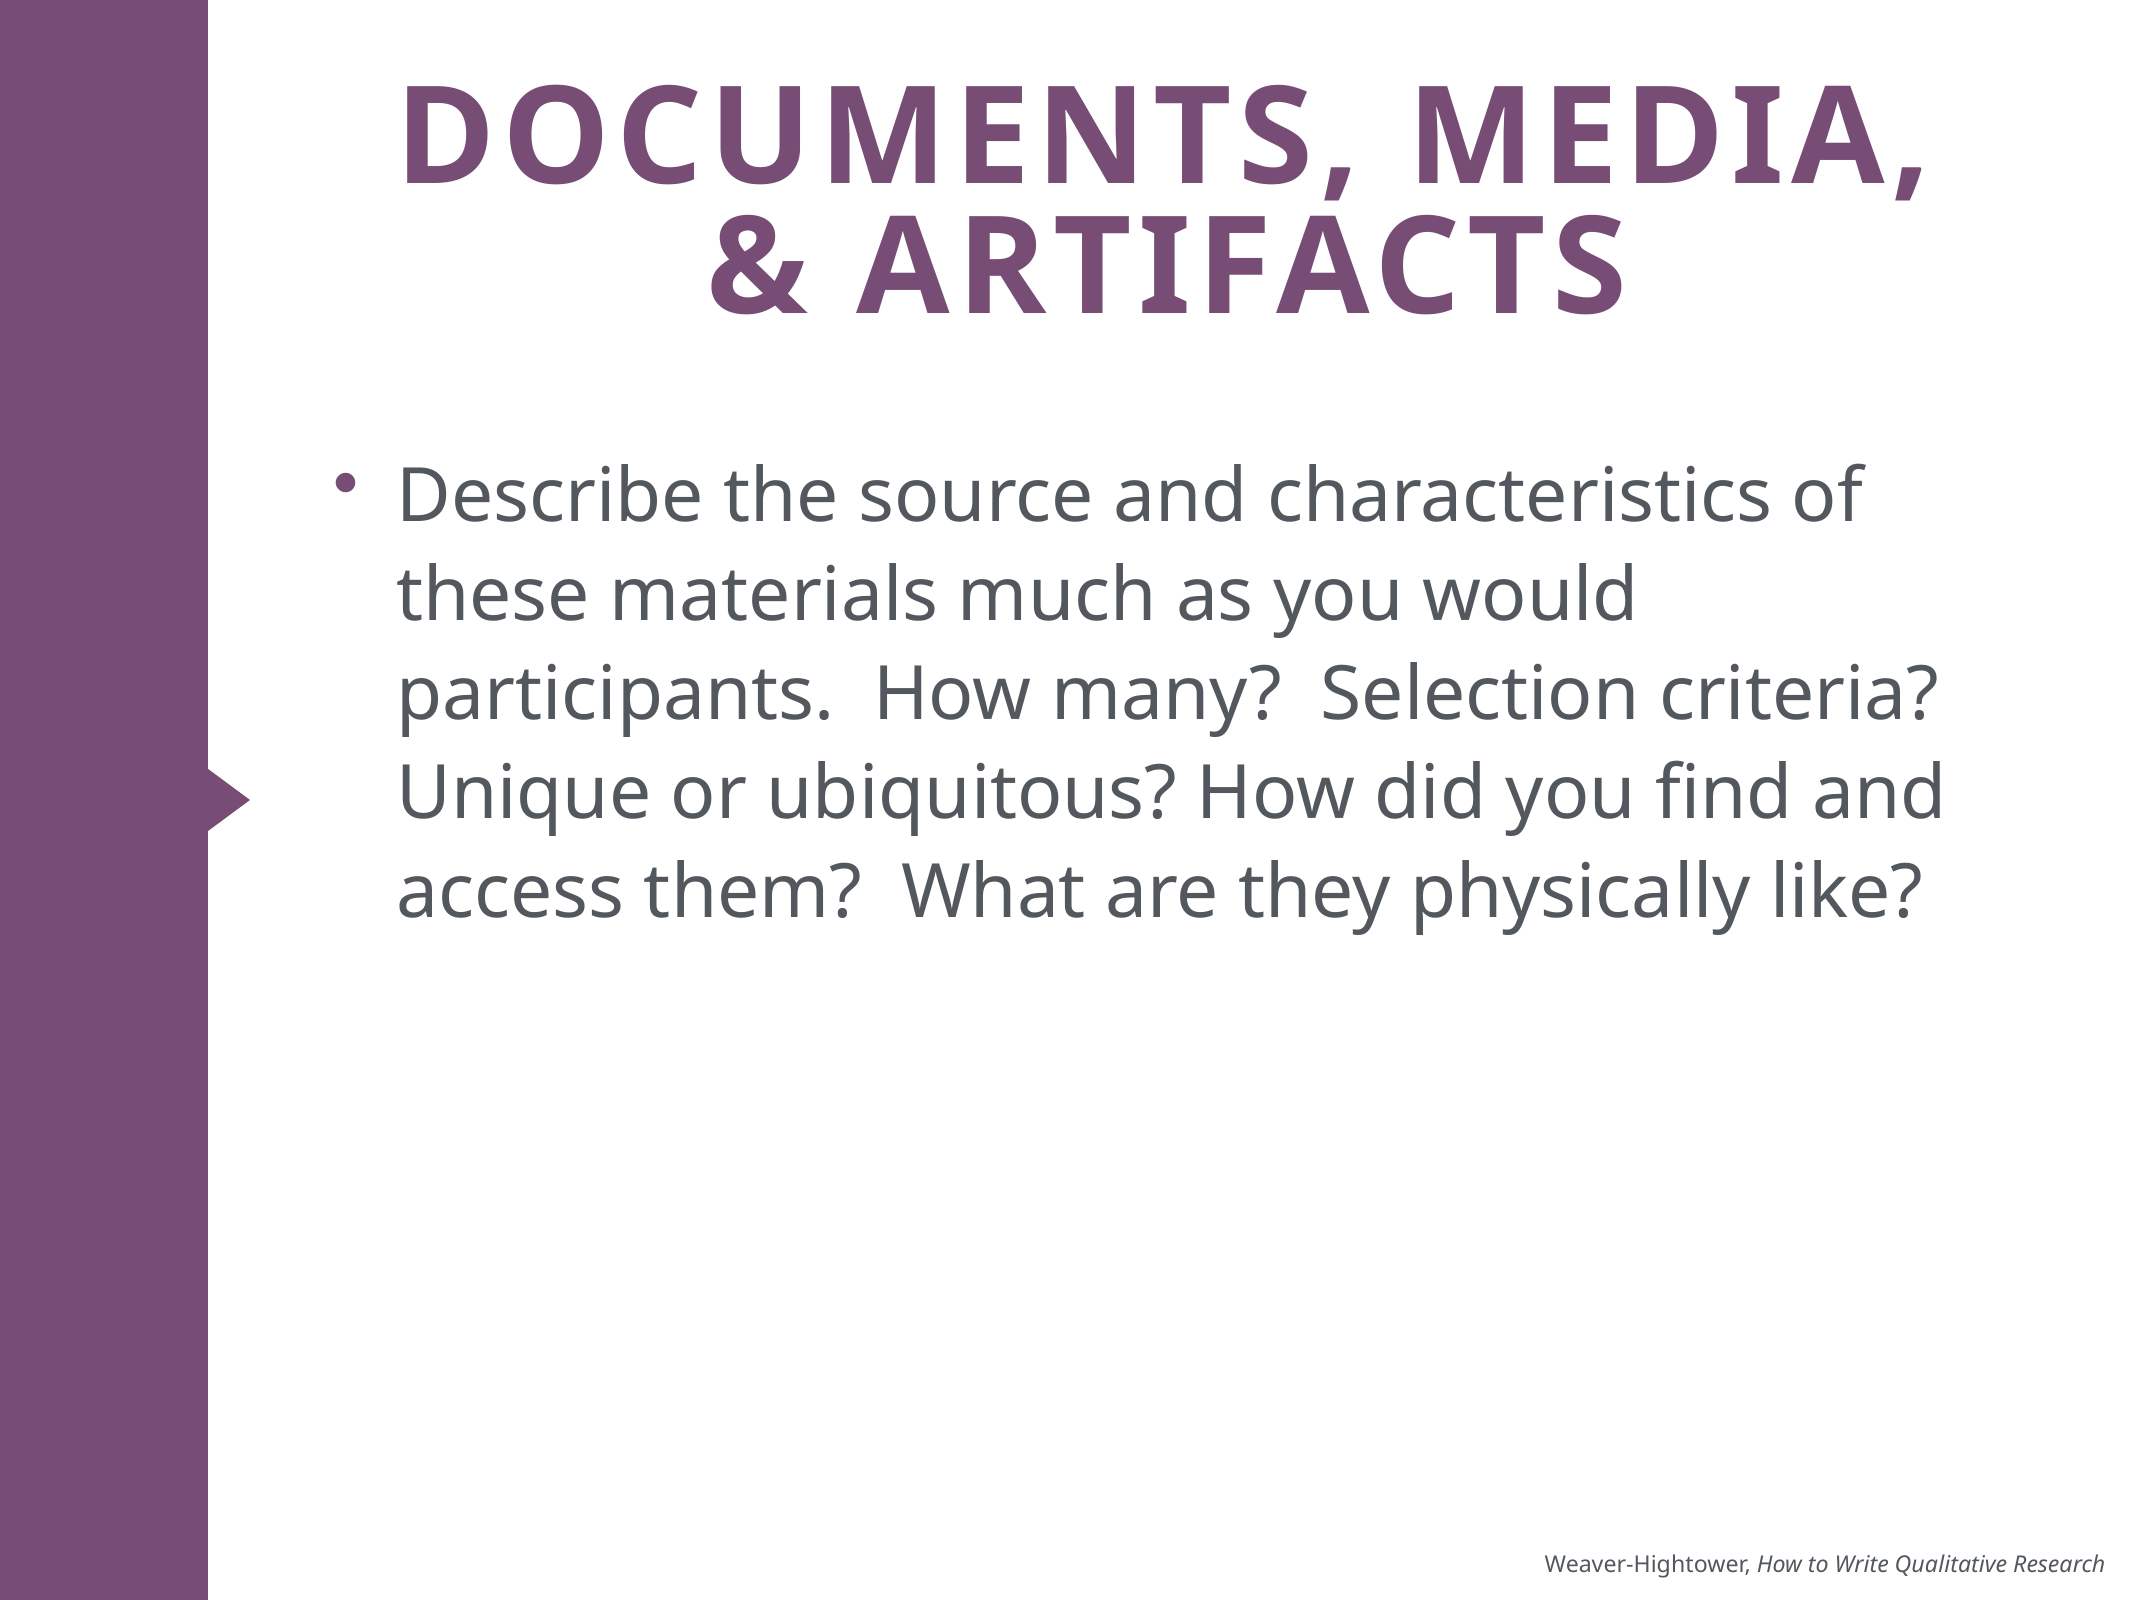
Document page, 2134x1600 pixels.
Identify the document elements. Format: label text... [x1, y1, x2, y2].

title Documents, media, & Artifacts [333, 41, 2002, 378]
list Describe the source and characteristics of these materials much as you would participants. How many? Selection criteria? Unique or ubiquitous? How did you find and access them? What are they physically like? [333, 437, 2002, 1386]
